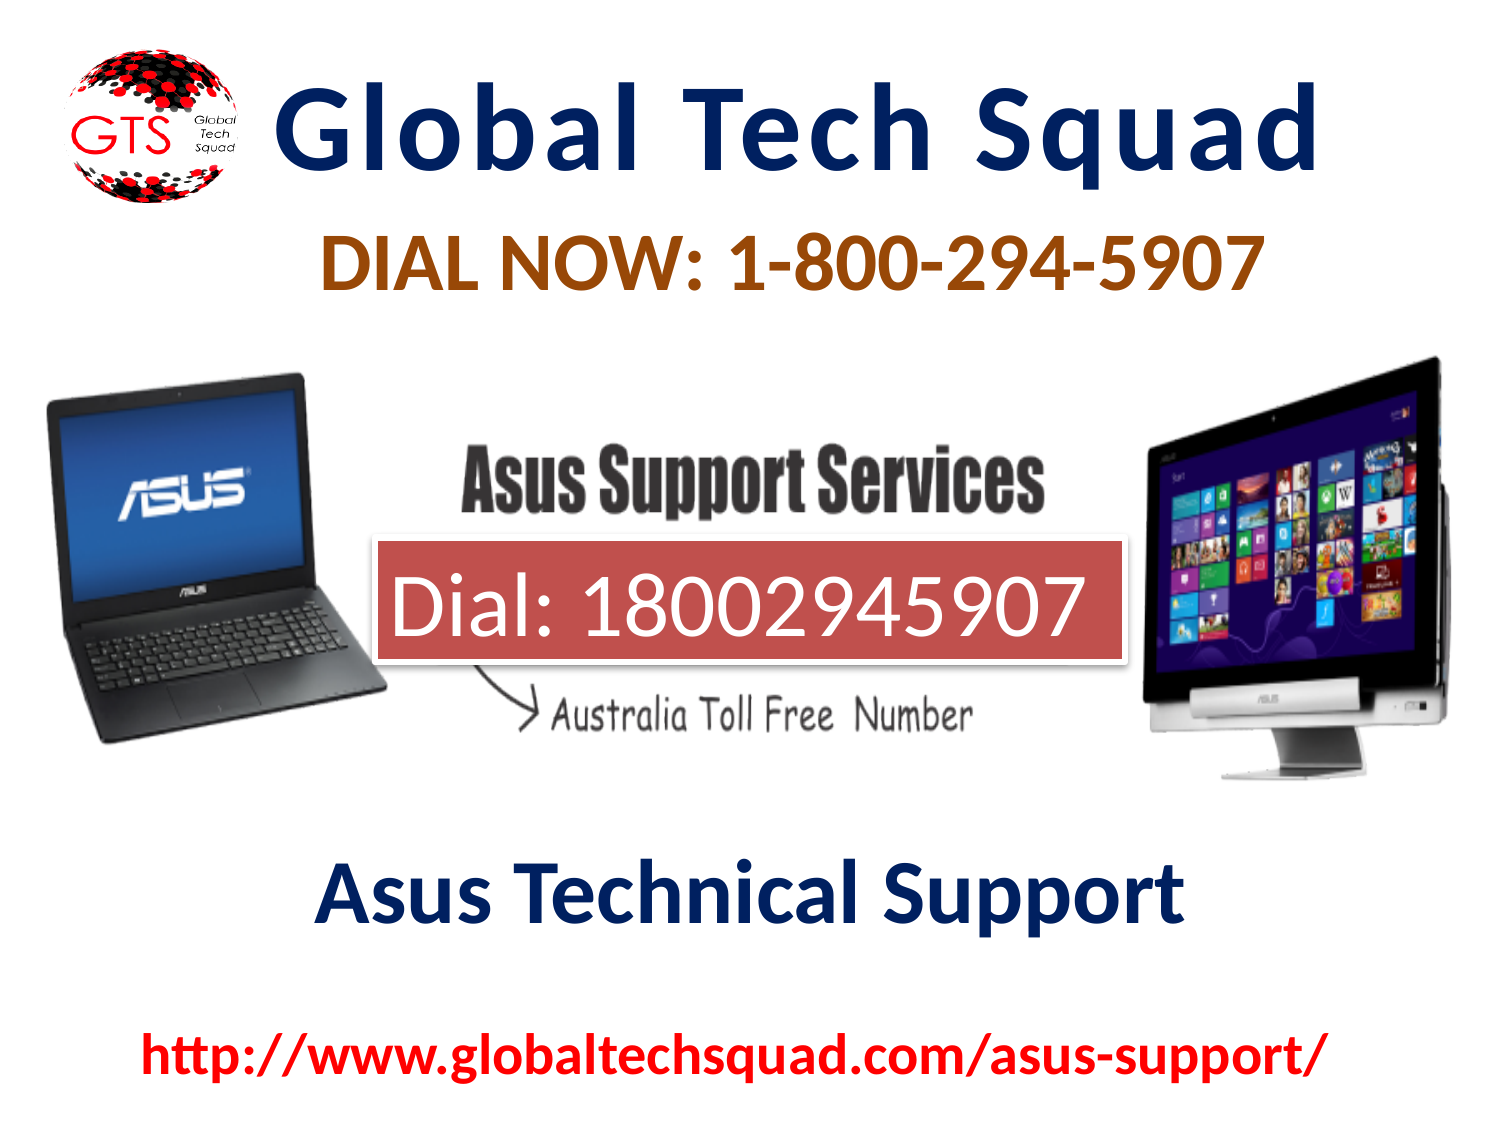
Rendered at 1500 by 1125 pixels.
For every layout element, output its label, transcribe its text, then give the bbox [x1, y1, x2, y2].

text_box Global Tech Squad [258, 37, 1338, 173]
text_box http://www.globaltechsquad.com/asus-support/ [25, 1008, 1445, 1094]
picture [0, 49, 1500, 951]
